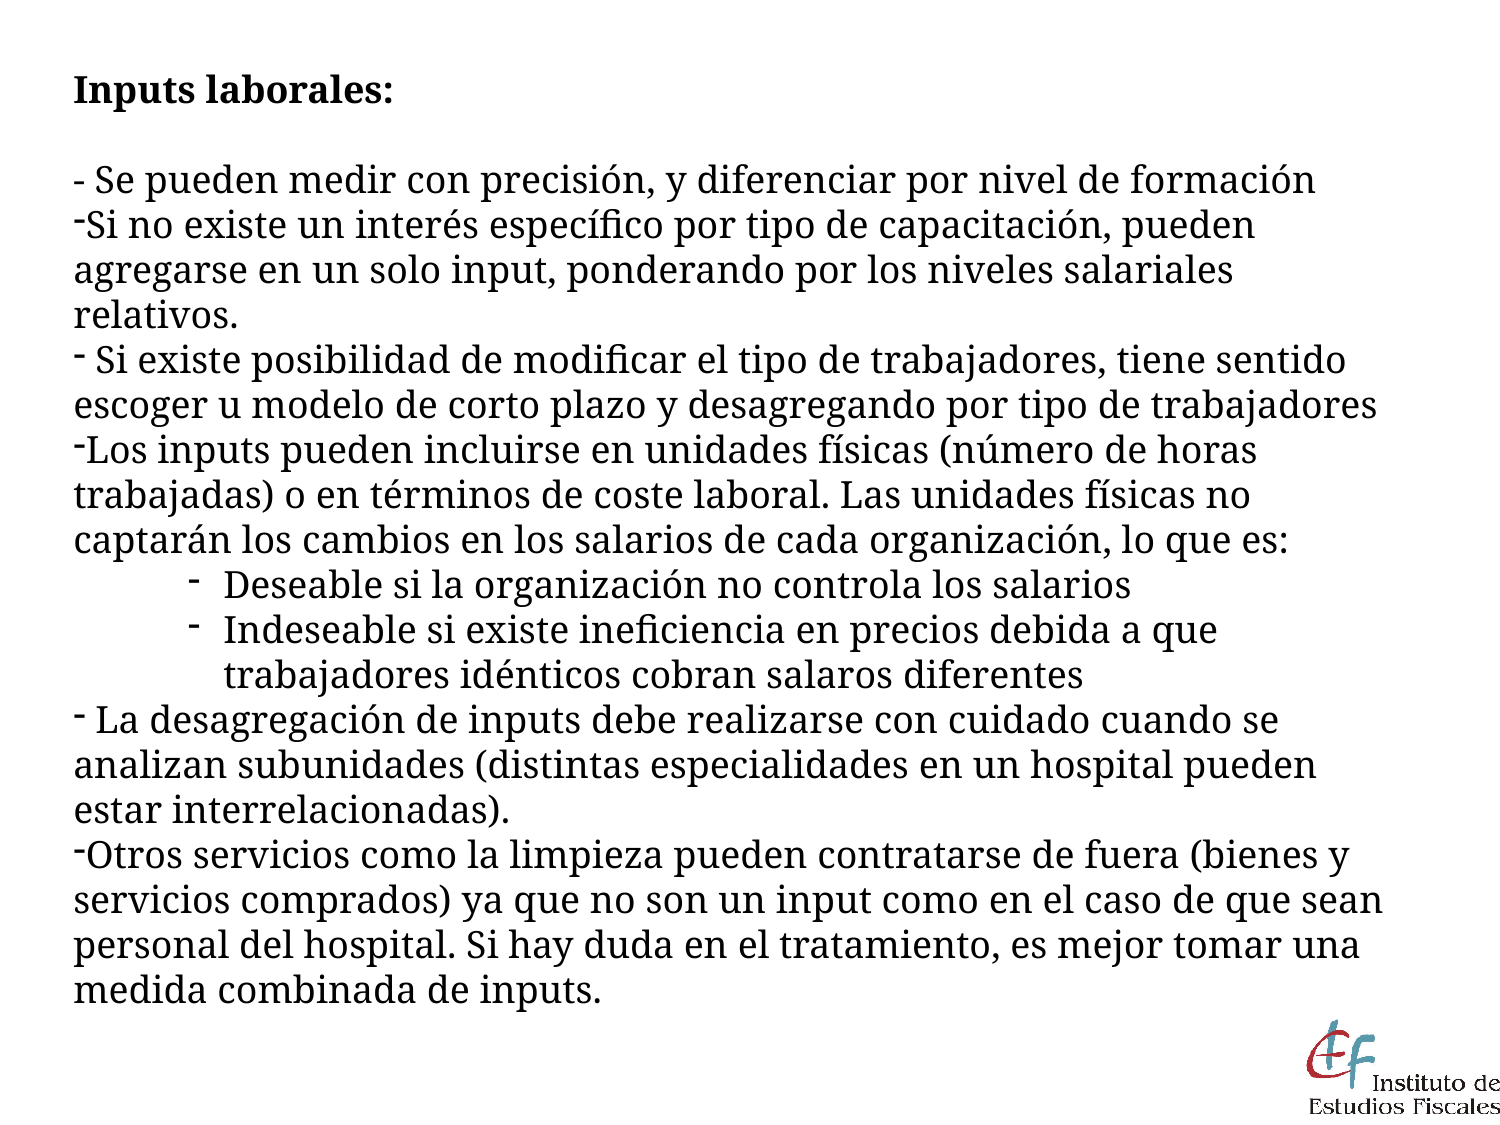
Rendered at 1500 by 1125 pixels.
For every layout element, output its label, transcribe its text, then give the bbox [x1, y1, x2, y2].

text_box Inputs laborales: - Se pueden medir con precisión, y diferenciar por nivel de formación Si no existe un interés específico por tipo de capacitación, pueden agregarse en un solo input, ponderando por los niveles salariales relativos. Si existe posibilidad de modificar el tipo de trabajadores, tiene sentido escoger u modelo de corto plazo y desagregando por tipo de trabajadores Los inputs pueden incluirse en unidades físicas (número de horas trabajadas) o en términos de coste laboral. Las unidades físicas no captarán los cambios en los salarios de cada organización, lo que es: Deseable si la organización no controla los salarios Indeseable si existe ineficiencia en precios debida a que trabajadores idénticos cobran salaros diferentes La desagregación de inputs debe realizarse con cuidado cuando se analizan subunidades (distintas especialidades en un hospital pueden estar interrelacionadas). Otros servicios como la limpieza pueden contratarse de fuera (bienes y servicios comprados) ya que no son un input como en el caso de que sean personal del hospital. Si hay duda en el tratamiento, es mejor tomar una medida combinada de inputs. [58, 58, 1407, 1109]
picture [1306, 1019, 1500, 1114]
